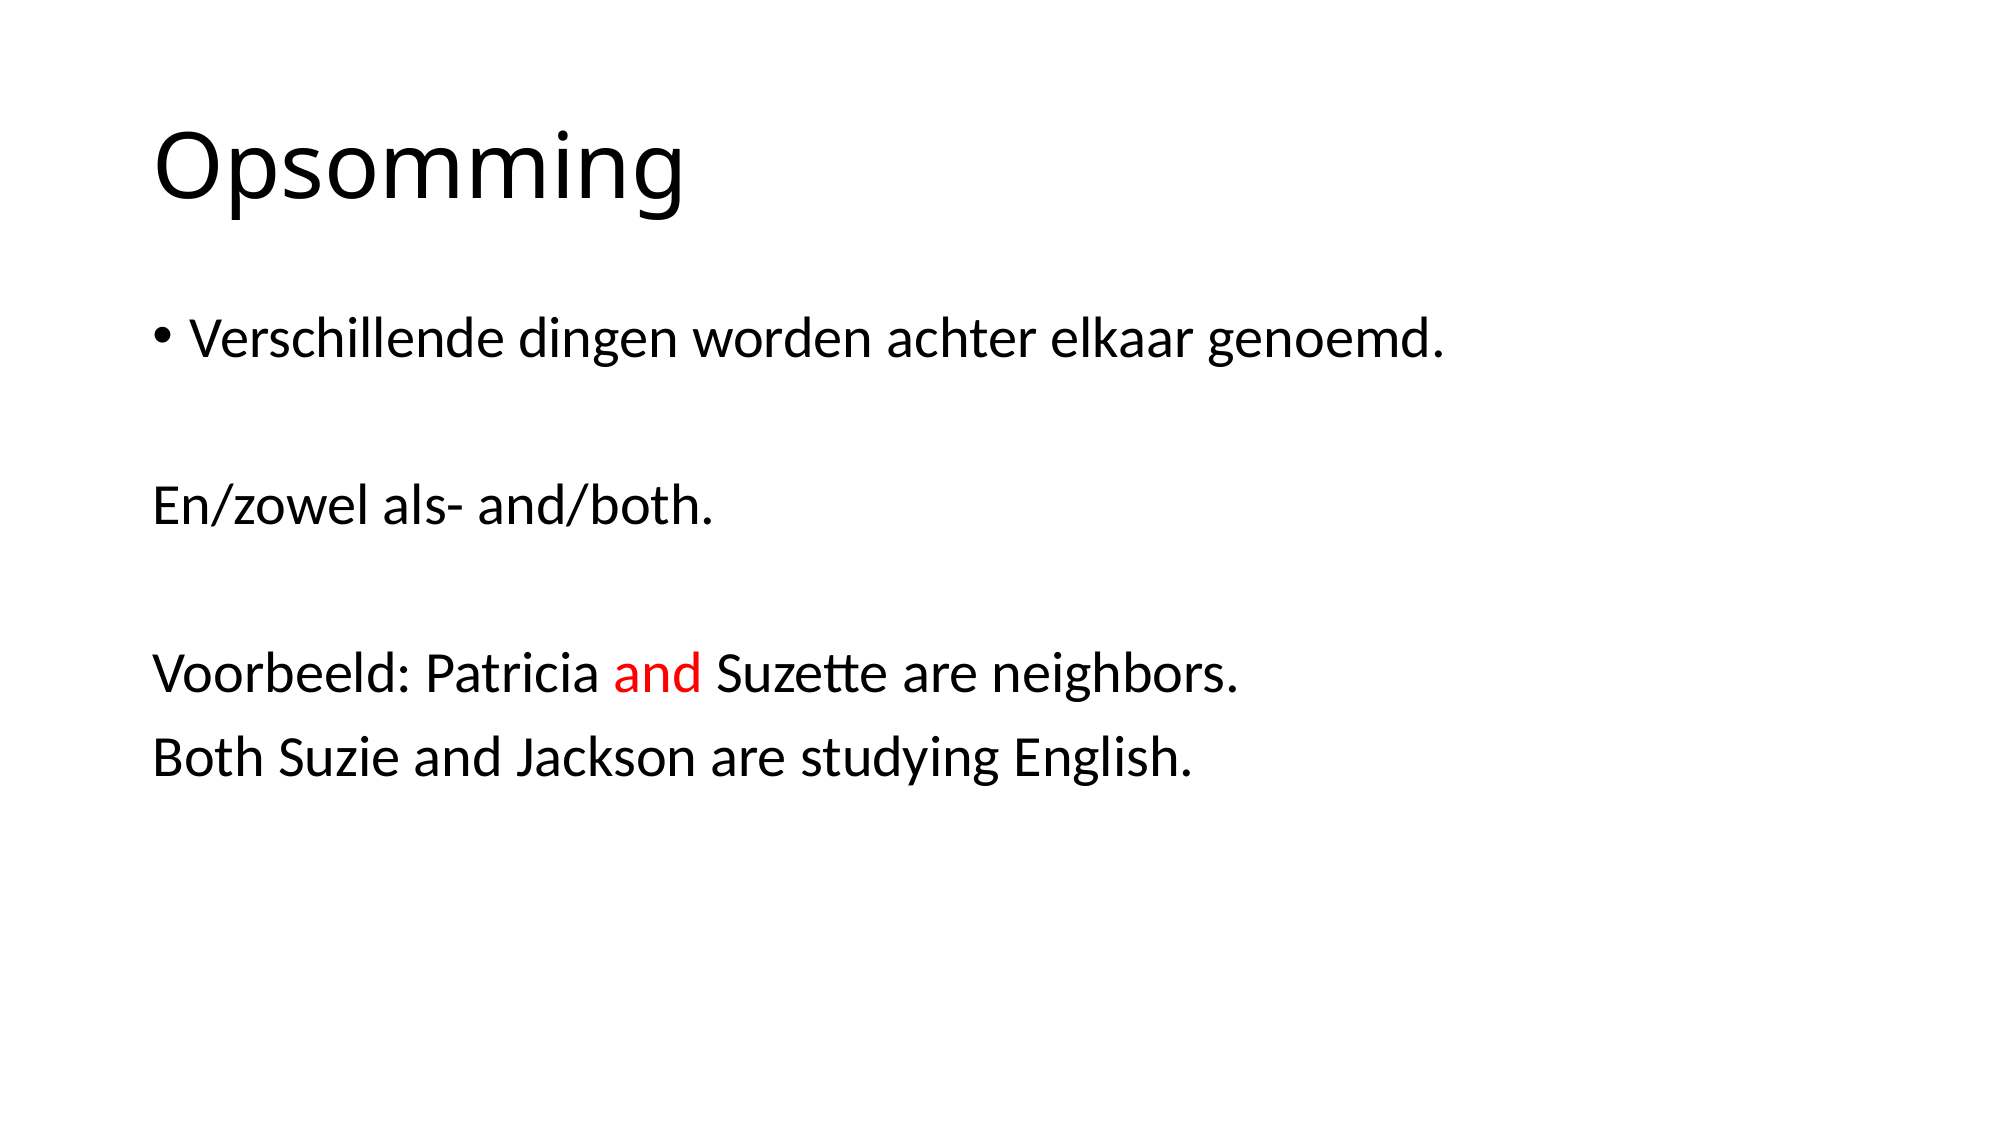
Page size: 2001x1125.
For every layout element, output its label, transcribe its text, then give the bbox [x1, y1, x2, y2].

title Opsomming [137, 59, 1863, 278]
list Verschillende dingen worden achter elkaar genoemd. En/zowel als- and/both. Voorbeeld: Patricia and Suzette are neighbors. Both Suzie and Jackson are studying English. [137, 299, 1863, 1014]
